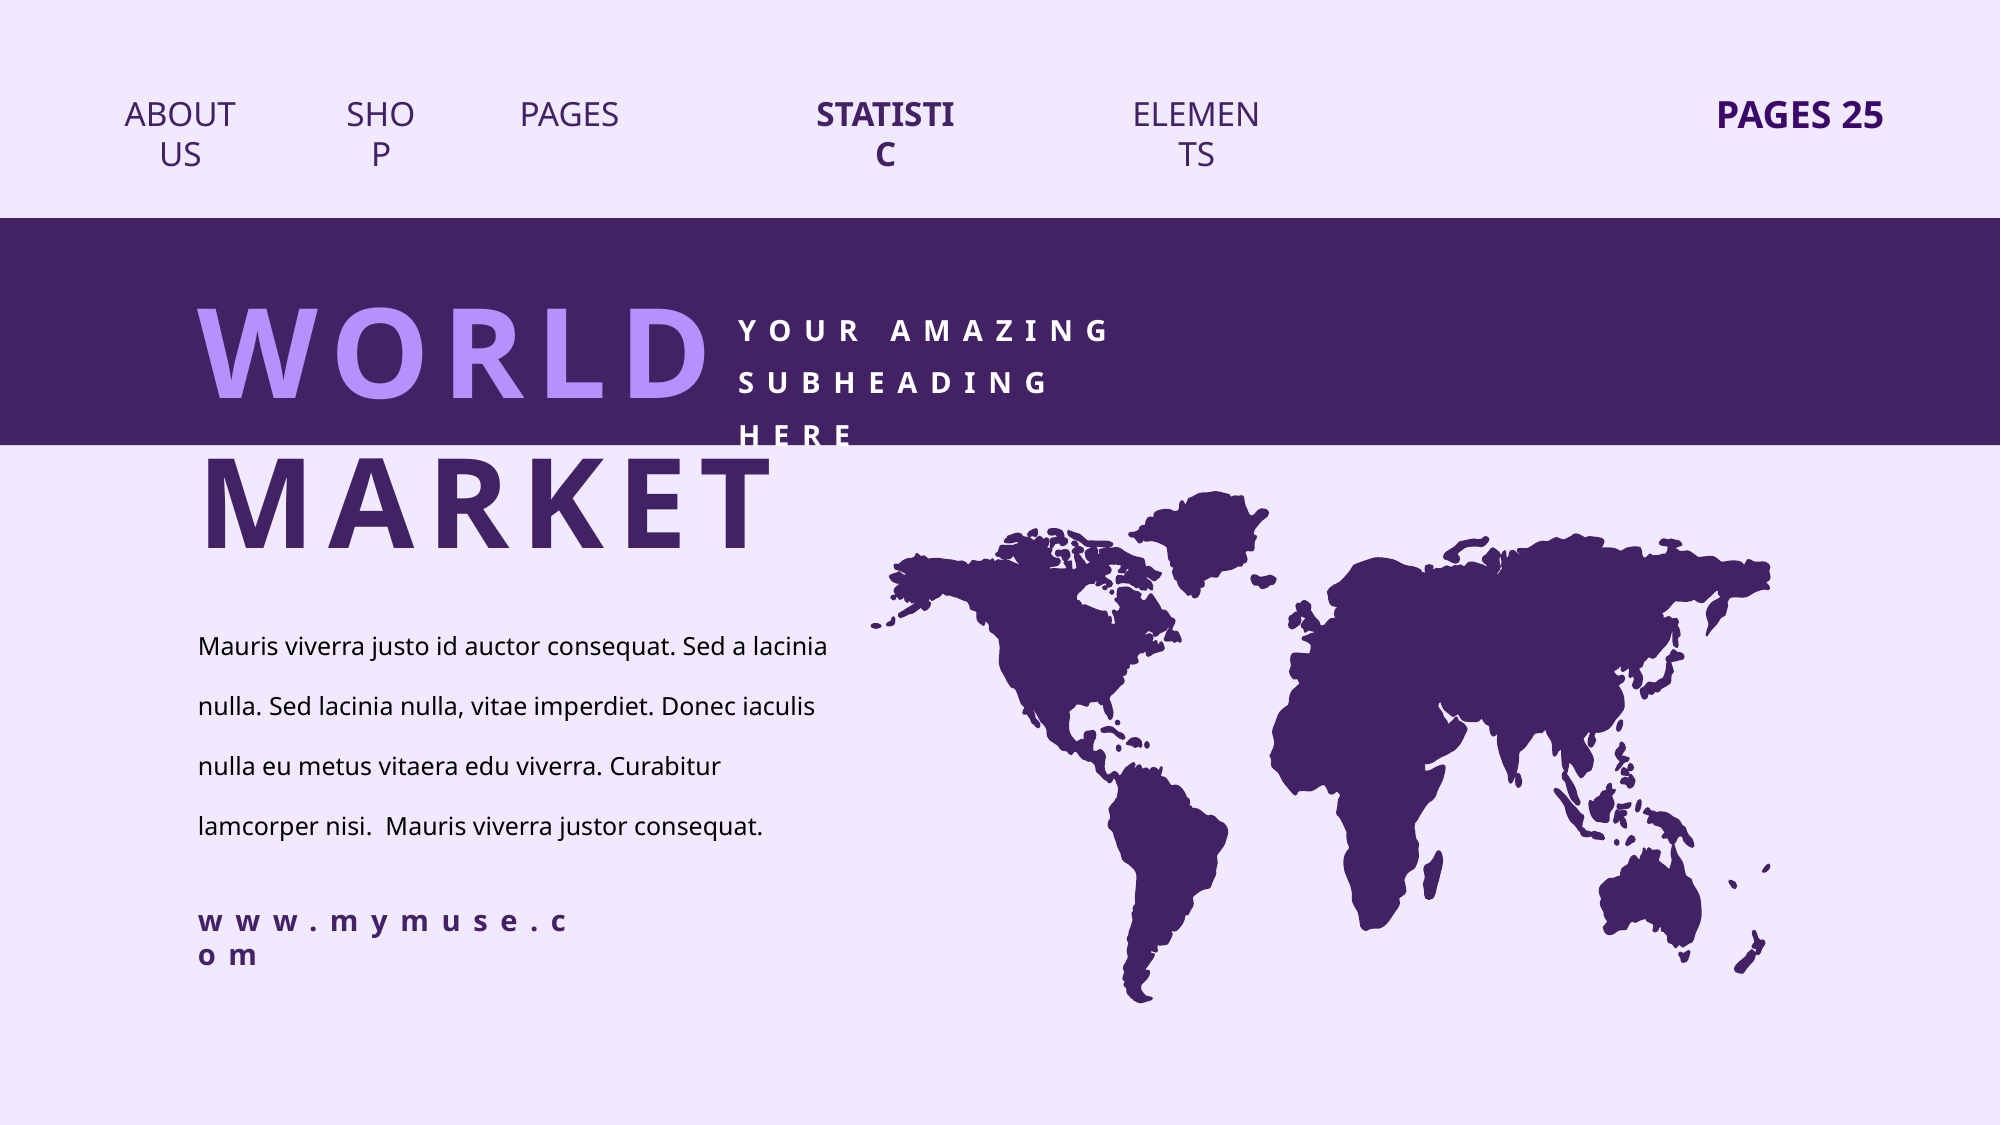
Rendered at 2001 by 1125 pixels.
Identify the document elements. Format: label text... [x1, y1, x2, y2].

text_box WORLD MARKET [183, 266, 853, 582]
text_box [95, 86, 1285, 142]
text_box PAGES 25 [1701, 83, 1900, 144]
text_box [0, 217, 2000, 446]
text_box YOUR AMAZING SUBHEADING HERE [723, 287, 1180, 460]
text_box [870, 491, 1771, 1004]
text_box Mauris viverra justo id auctor consequat. Sed a lacinia nulla. Sed lacinia nulla, vitae imperdiet. Donec iaculis nulla eu metus vitaera edu viverra. Curabitur lamcorper nisi. Mauris viverra justor consequat. [183, 593, 853, 848]
text_box www.mymuse.com [183, 894, 624, 980]
